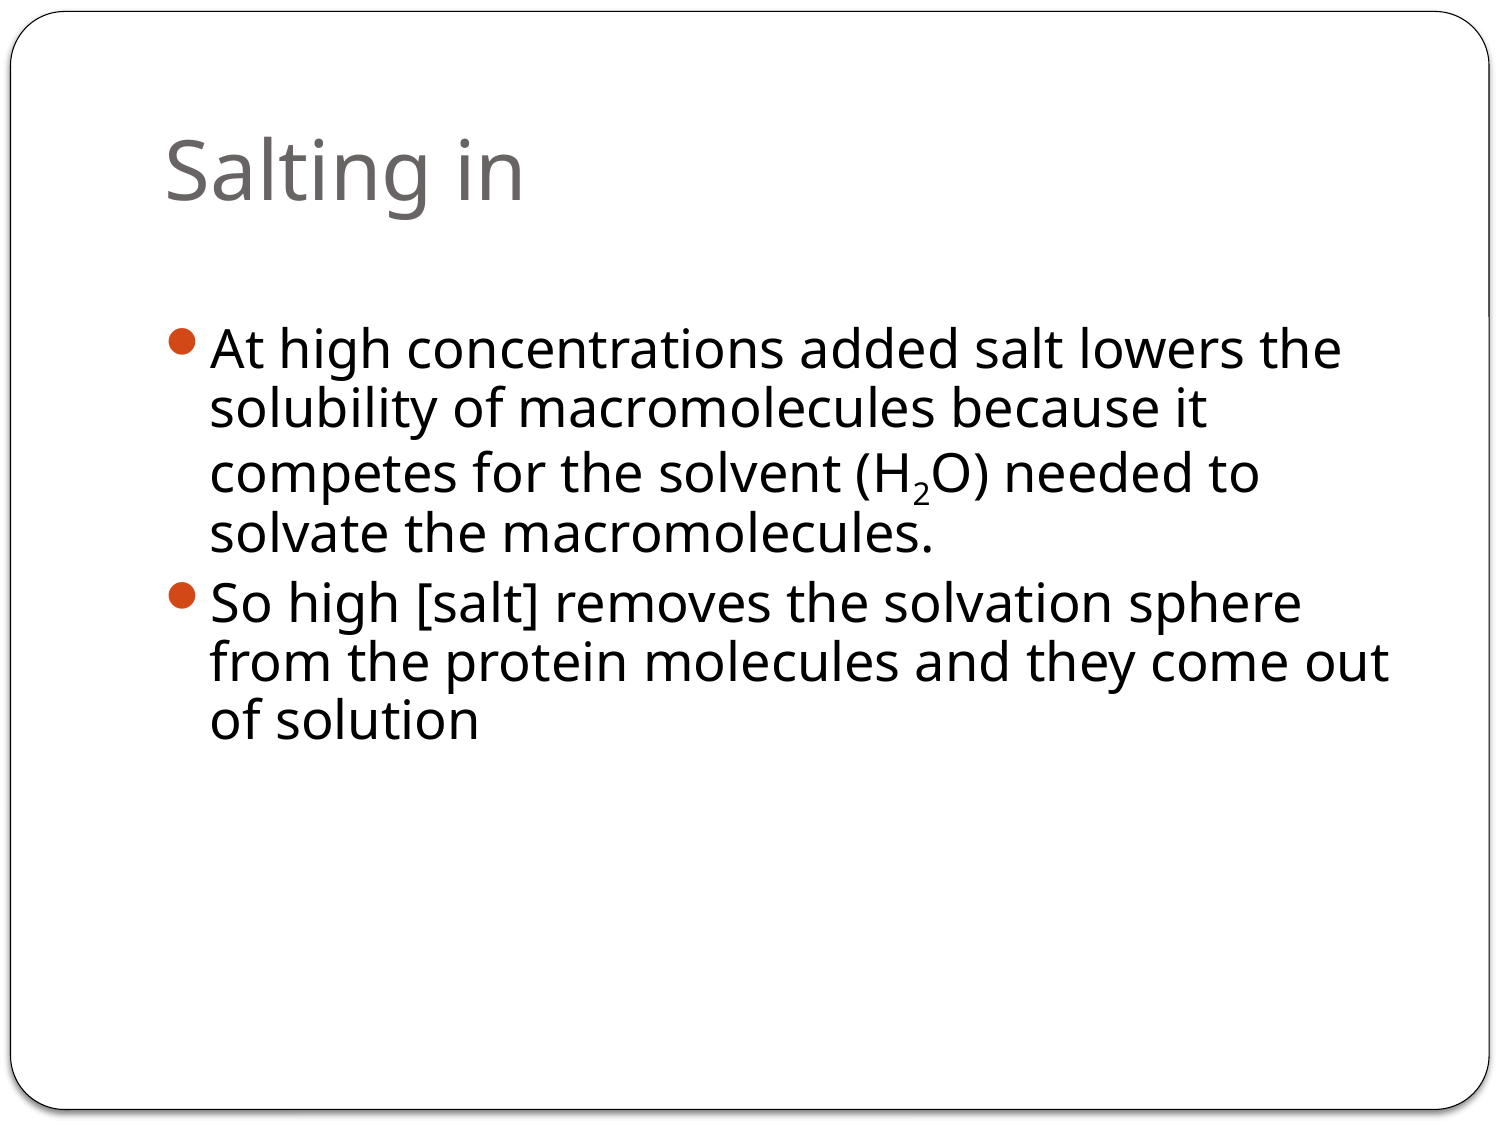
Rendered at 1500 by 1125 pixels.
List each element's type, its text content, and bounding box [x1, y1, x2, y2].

list At high concentrations added salt lowers the solubility of macromolecules because it competes for the solvent (H2O) needed to solvate the macromolecules. So high [salt] removes the solvation sphere from the protein molecules and they come out of solution [150, 237, 1425, 988]
title Salting in [150, 45, 1425, 233]
